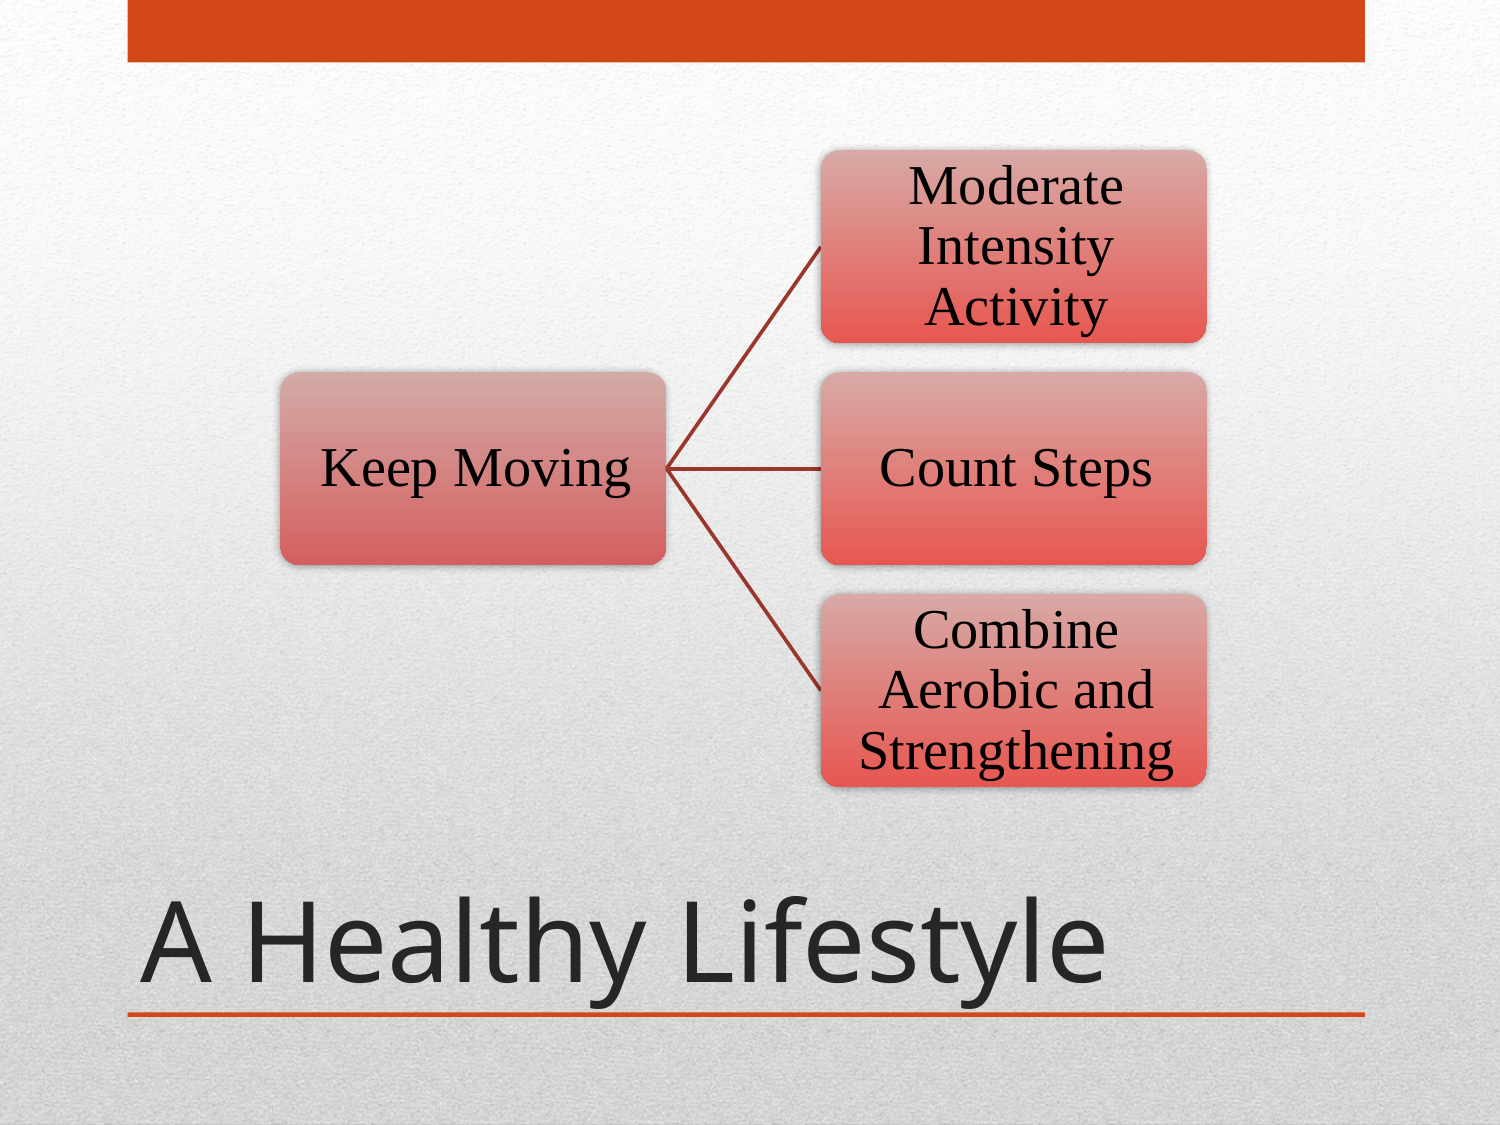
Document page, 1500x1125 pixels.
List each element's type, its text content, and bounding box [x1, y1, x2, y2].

title A Healthy Lifestyle [125, 798, 1238, 1013]
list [124, 149, 1364, 789]
